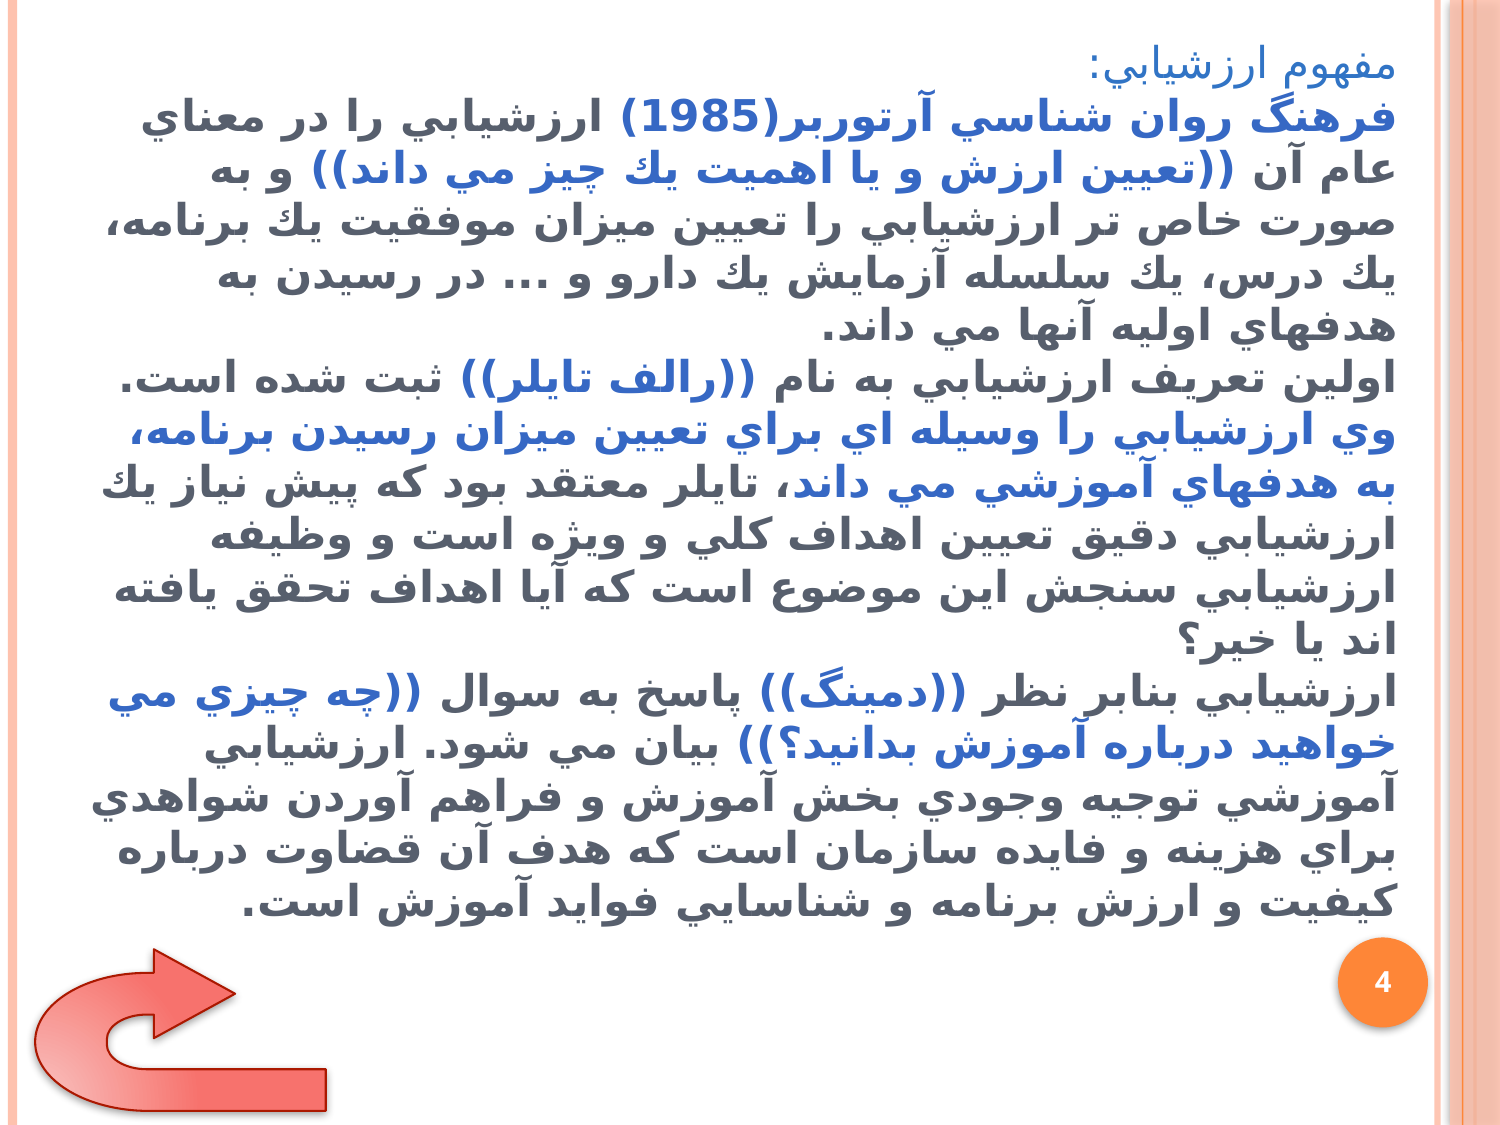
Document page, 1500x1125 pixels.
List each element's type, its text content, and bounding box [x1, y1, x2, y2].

slide_number 4 [1333, 940, 1434, 1027]
title مفهوم ارزشيابي:‌ فرهنگ روان شناسي آرتوربر(1985) ارزشيابي را در معناي عام آن ((تعيين ارزش و يا اهميت يك چيز مي داند)) و به صورت خاص تر ارزشيابي را تعيين ميزان موفقيت يك برنامه، يك درس، يك سلسله آزمايش يك دارو و ... در رسيدن به هدفهاي اوليه آنها مي داند. اولين تعريف ارزشيابي به نام ((رالف تايلر)) ثبت شده است. وي ارزشيابي را وسيله اي براي تعيين ميزان رسيدن برنامه، به هدفهاي آموزشي مي داند، تايلر معتقد بود كه پيش نياز يك ارزشيابي دقيق تعيين اهداف كلي و ويژه است و وظيفه ارزشيابي سنجش اين موضوع است كه آيا اهداف تحقق يافته اند يا خير؟ ارزشيابي بنابر نظر ((دمينگ)) پاسخ به سوال ((چه چيزي مي خواهيد درباره آموزش بدانيد؟)) بيان مي شود. ارزشيابي آموزشي توجيه وجودي بخش آموزش و فراهم آوردن شواهدي براي هزينه و فايده سازمان است كه هدف آن قضاوت درباره كيفيت و ارزش برنامه و شناسايي فوايد آموزش است. [64, 0, 1414, 985]
text_box [34, 948, 327, 1112]
